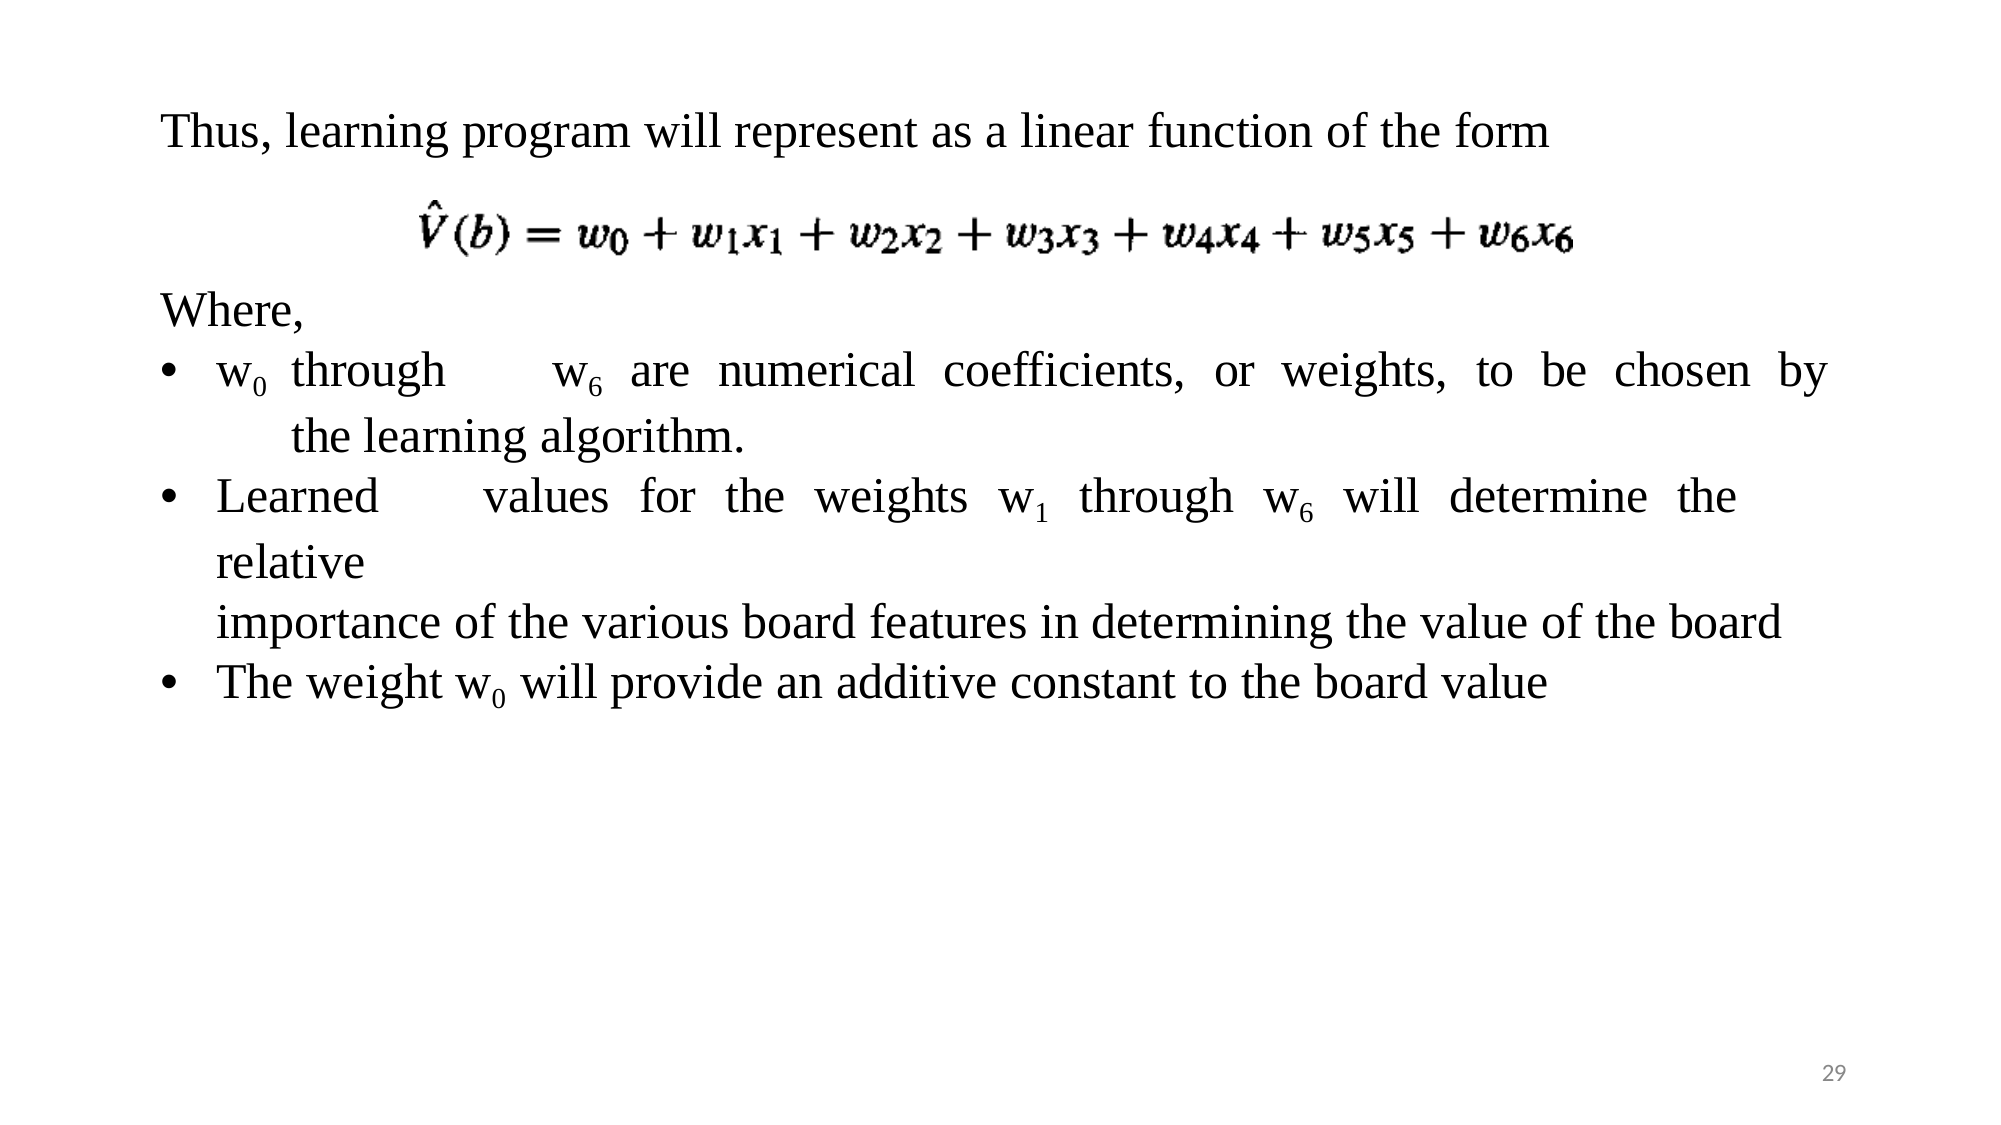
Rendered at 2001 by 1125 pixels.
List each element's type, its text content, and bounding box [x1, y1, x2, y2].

text_box Where, w0 through w6 are numerical coefficients, or weights, to be chosen by the learning algorithm. Learned values for the weights w1 through w6 will determine the relative importance of the various board features in determining the value of the board The weight w0 will provide an additive constant to the board value [141, 274, 1856, 715]
title Thus, learning program will represent as a linear function of the form [153, 95, 1847, 274]
slide_number 29 [1815, 1060, 1856, 1125]
picture [419, 200, 1573, 257]
